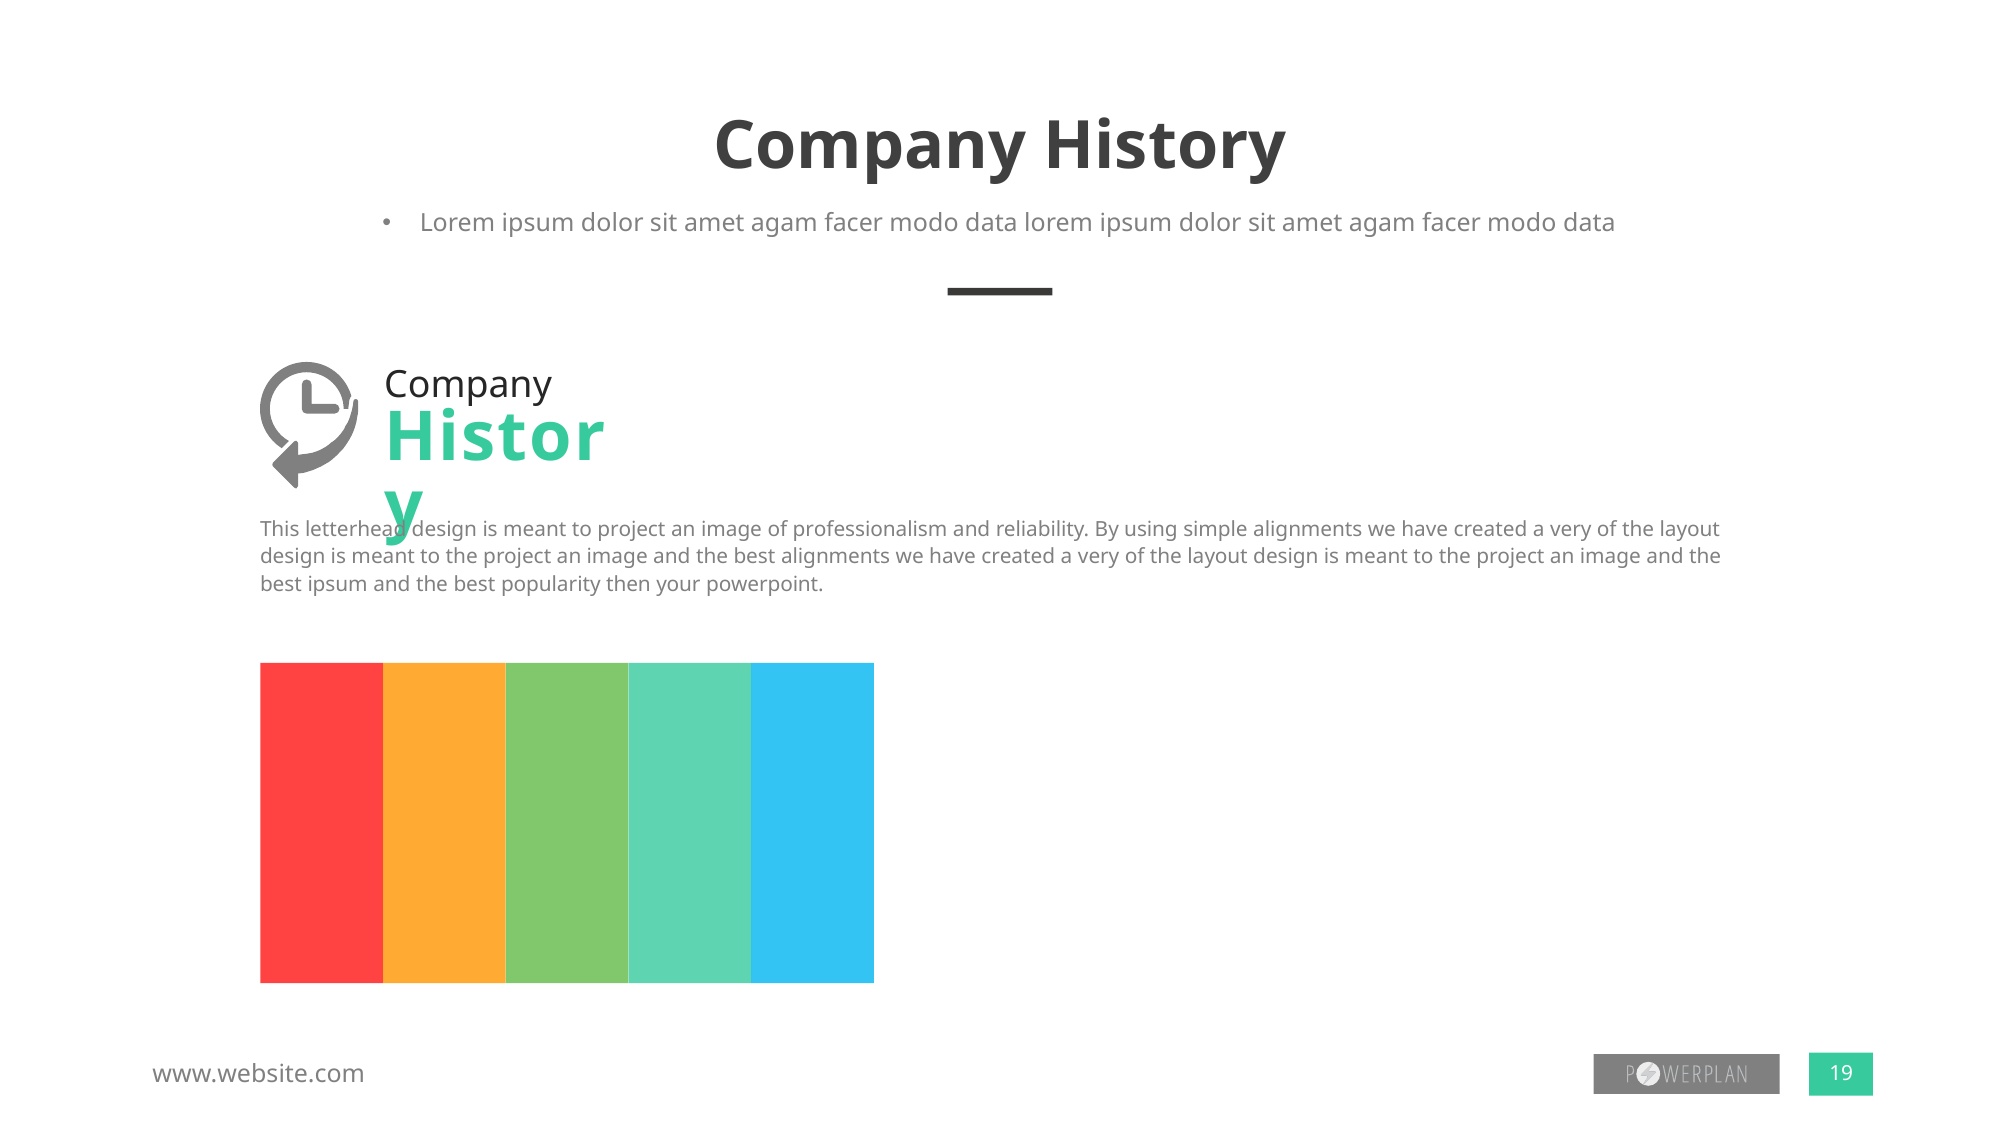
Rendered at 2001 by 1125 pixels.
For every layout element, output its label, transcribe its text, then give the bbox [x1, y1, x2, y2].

list Lorem ipsum dolor sit amet agam facer modo data lorem ipsum dolor sit amet agam facer modo data [137, 202, 1863, 246]
slide_number www.website.com [137, 1042, 391, 1103]
text_box This letterhead design is meant to project an image of professionalism and reliability. By using simple alignments we have created a very of the layout design is meant to the project an image and the best alignments we have created a very of the layout design is meant to the project an image and the best ipsum and the best popularity then your powerpoint. [260, 501, 1740, 608]
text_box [259, 329, 629, 489]
text_box [947, 287, 1053, 296]
title Company History [137, 96, 1863, 198]
slide_number 19 [1809, 1052, 1873, 1096]
picture [259, 662, 1740, 984]
